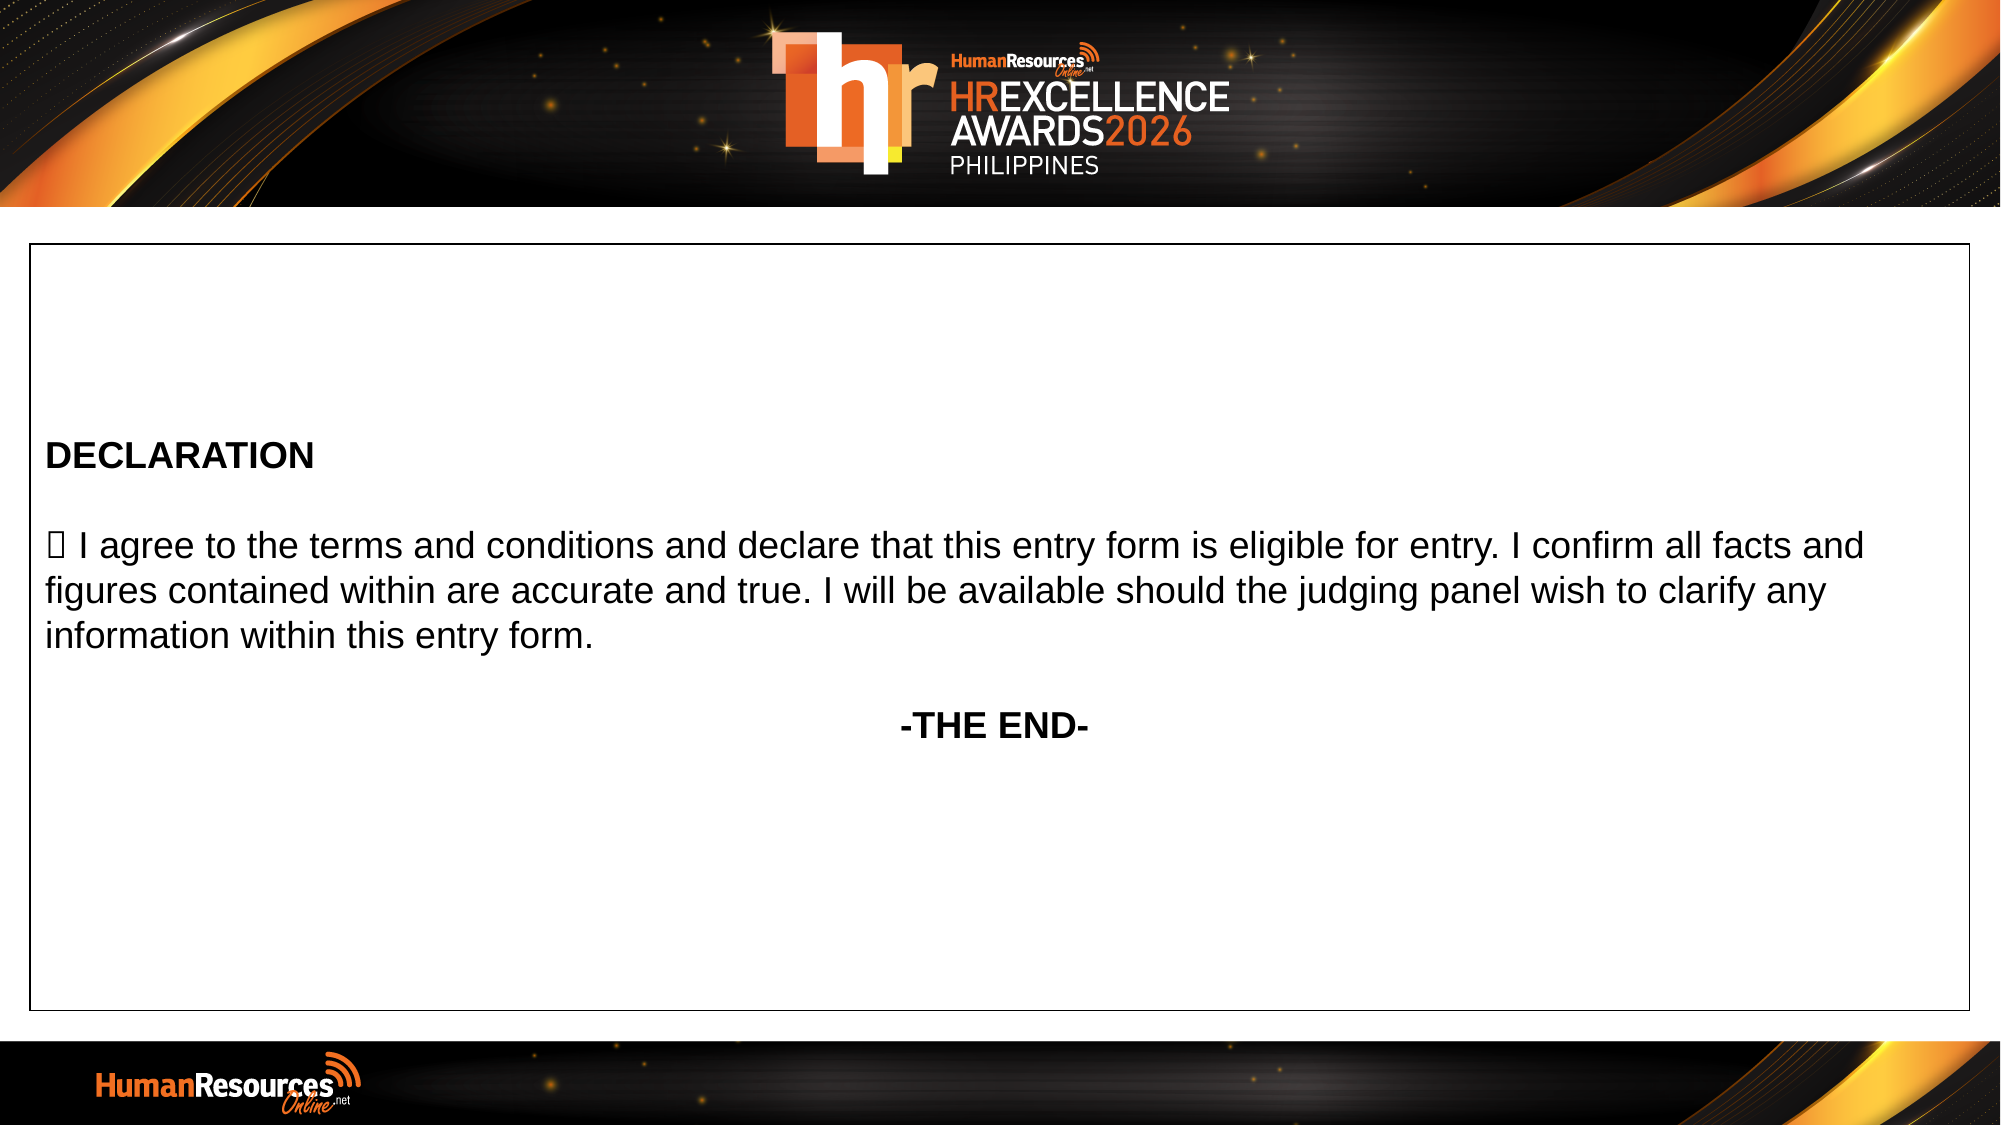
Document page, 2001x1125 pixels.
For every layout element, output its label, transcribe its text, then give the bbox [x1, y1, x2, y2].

picture [0, 0, 2001, 1125]
text_box DECLARATION  I agree to the terms and conditions and declare that this entry form is eligible for entry. I confirm all facts and figures contained within are accurate and true. I will be available should the judging panel wish to clarify any information within this entry form. -THE END- [30, 243, 1970, 1011]
